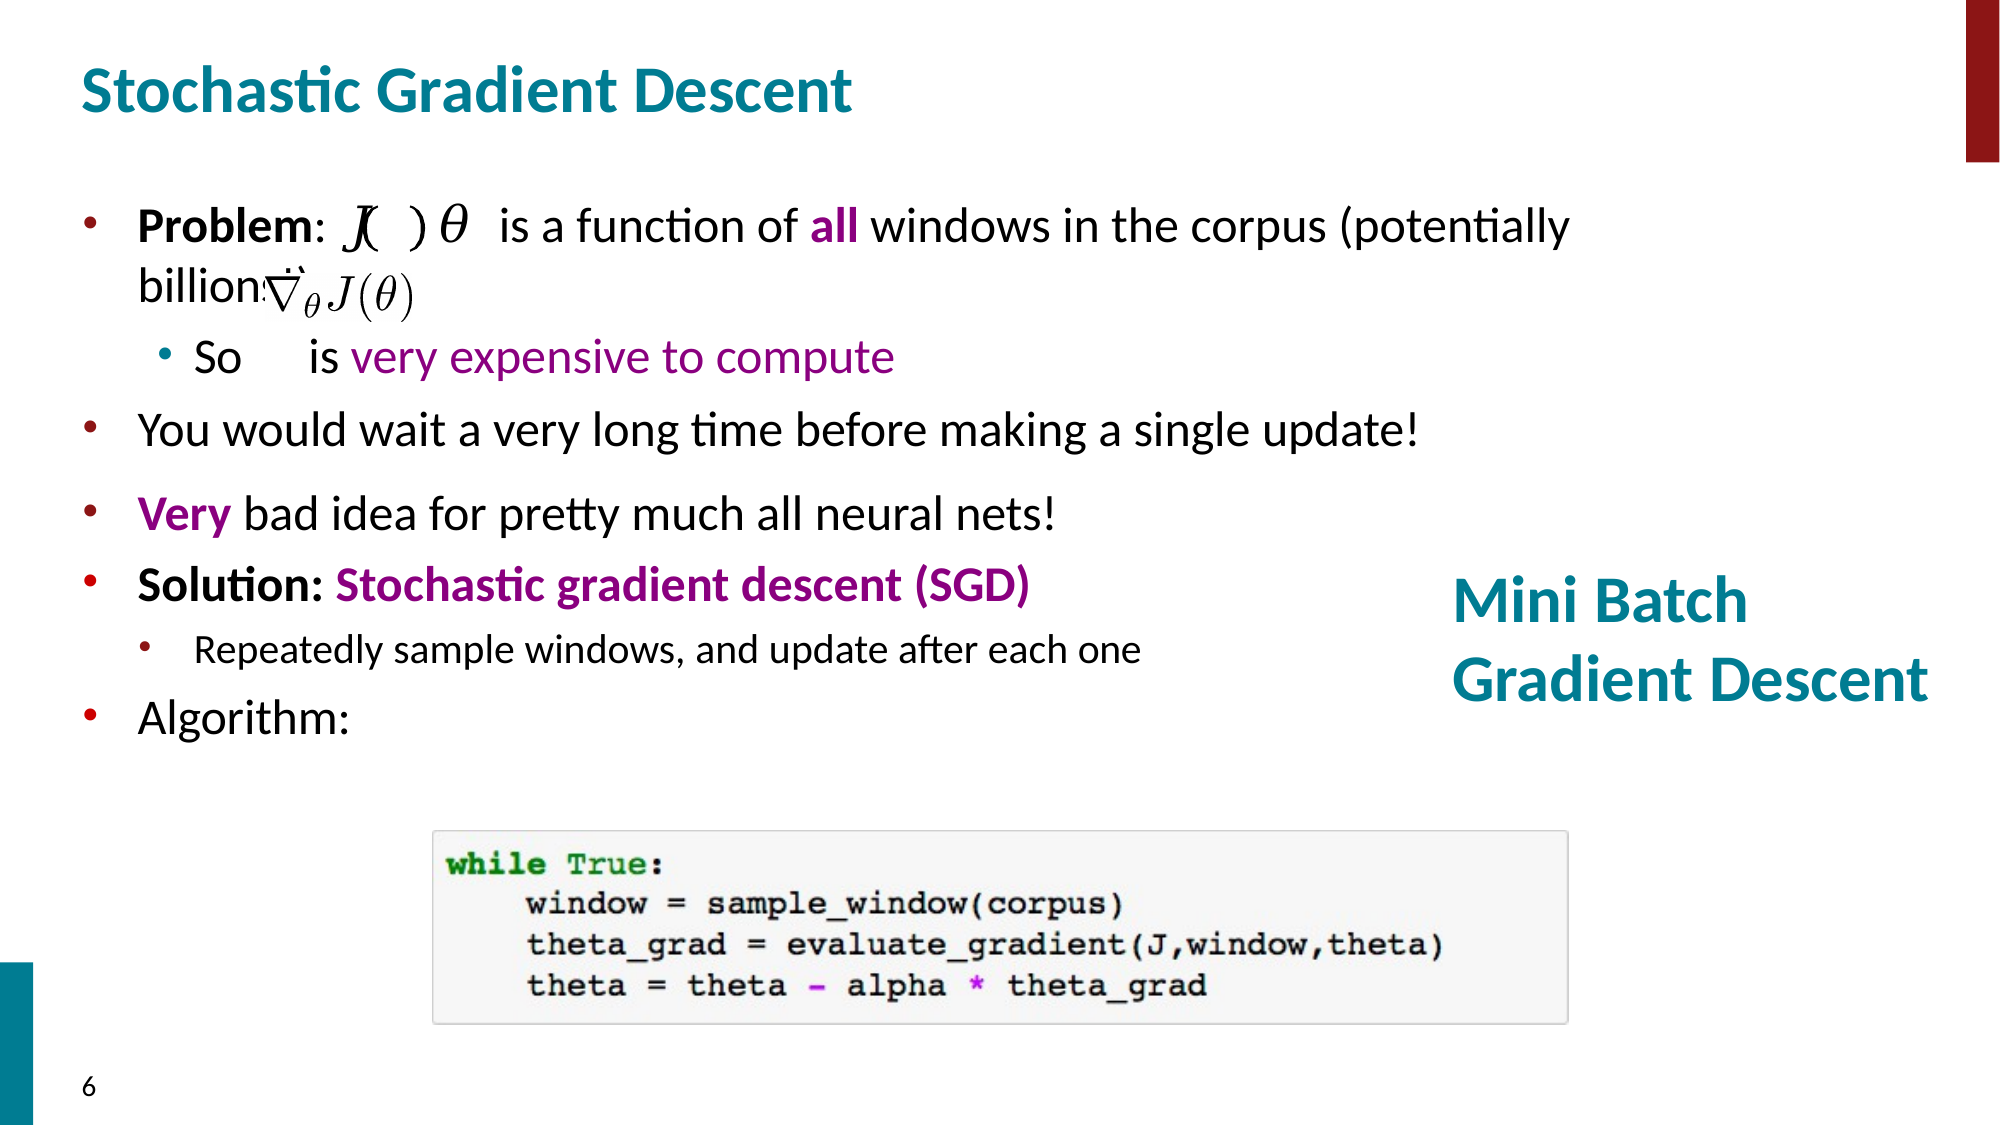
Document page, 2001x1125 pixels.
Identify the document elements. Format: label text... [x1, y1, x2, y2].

text_box Mini Batch Gradient Descent [1450, 551, 1936, 715]
text_box Very bad idea for pretty much all neural nets! Solution: Stochastic gradient descent (SGD) Repeatedly sample windows, and update after each one Algorithm: [79, 467, 1149, 745]
picture [265, 273, 412, 322]
title Stochastic Gradient Descent [79, 4, 1921, 234]
picture [432, 829, 1570, 1025]
text_box Problem: 𝐽 𝜃 is a function of all windows in the corpus (potentially billions!) So is very expensive to compute You would wait a very long time before making a single update! [79, 180, 1704, 457]
slide_number 10 [75, 1067, 120, 1125]
